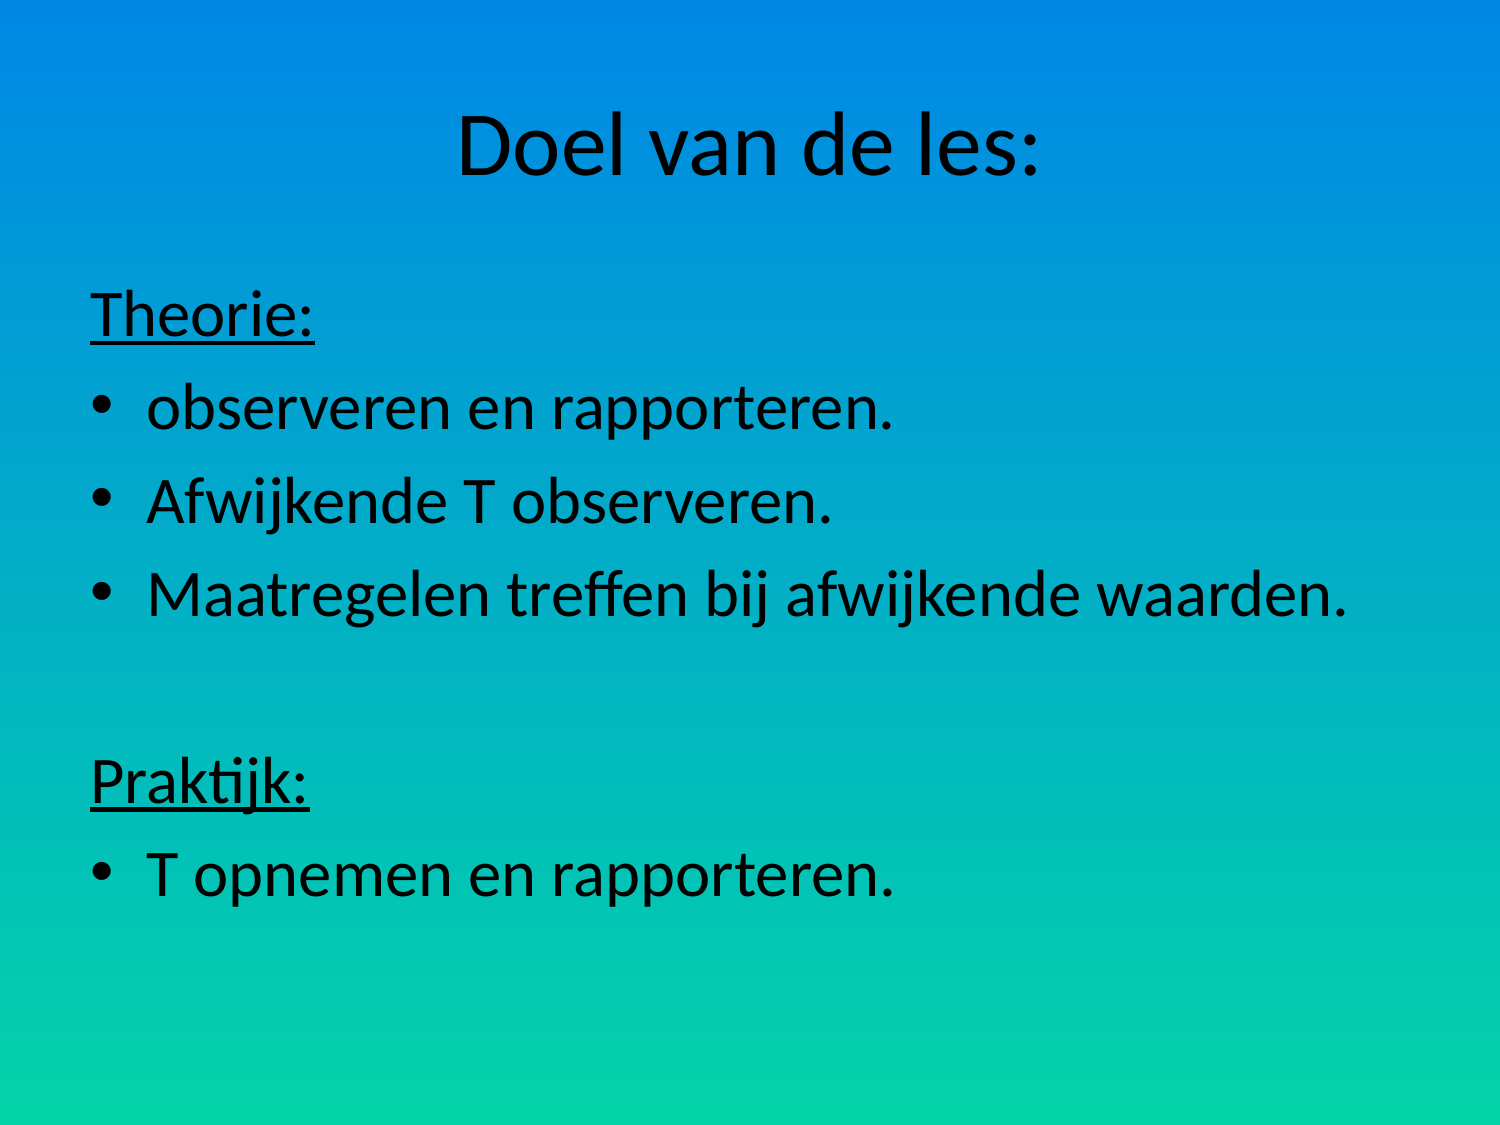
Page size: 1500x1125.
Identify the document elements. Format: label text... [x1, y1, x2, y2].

list Theorie: observeren en rapporteren. Afwijkende T observeren. Maatregelen treffen bij afwijkende waarden. Praktijk: T opnemen en rapporteren. [75, 262, 1425, 1005]
title Doel van de les: [75, 45, 1425, 233]
